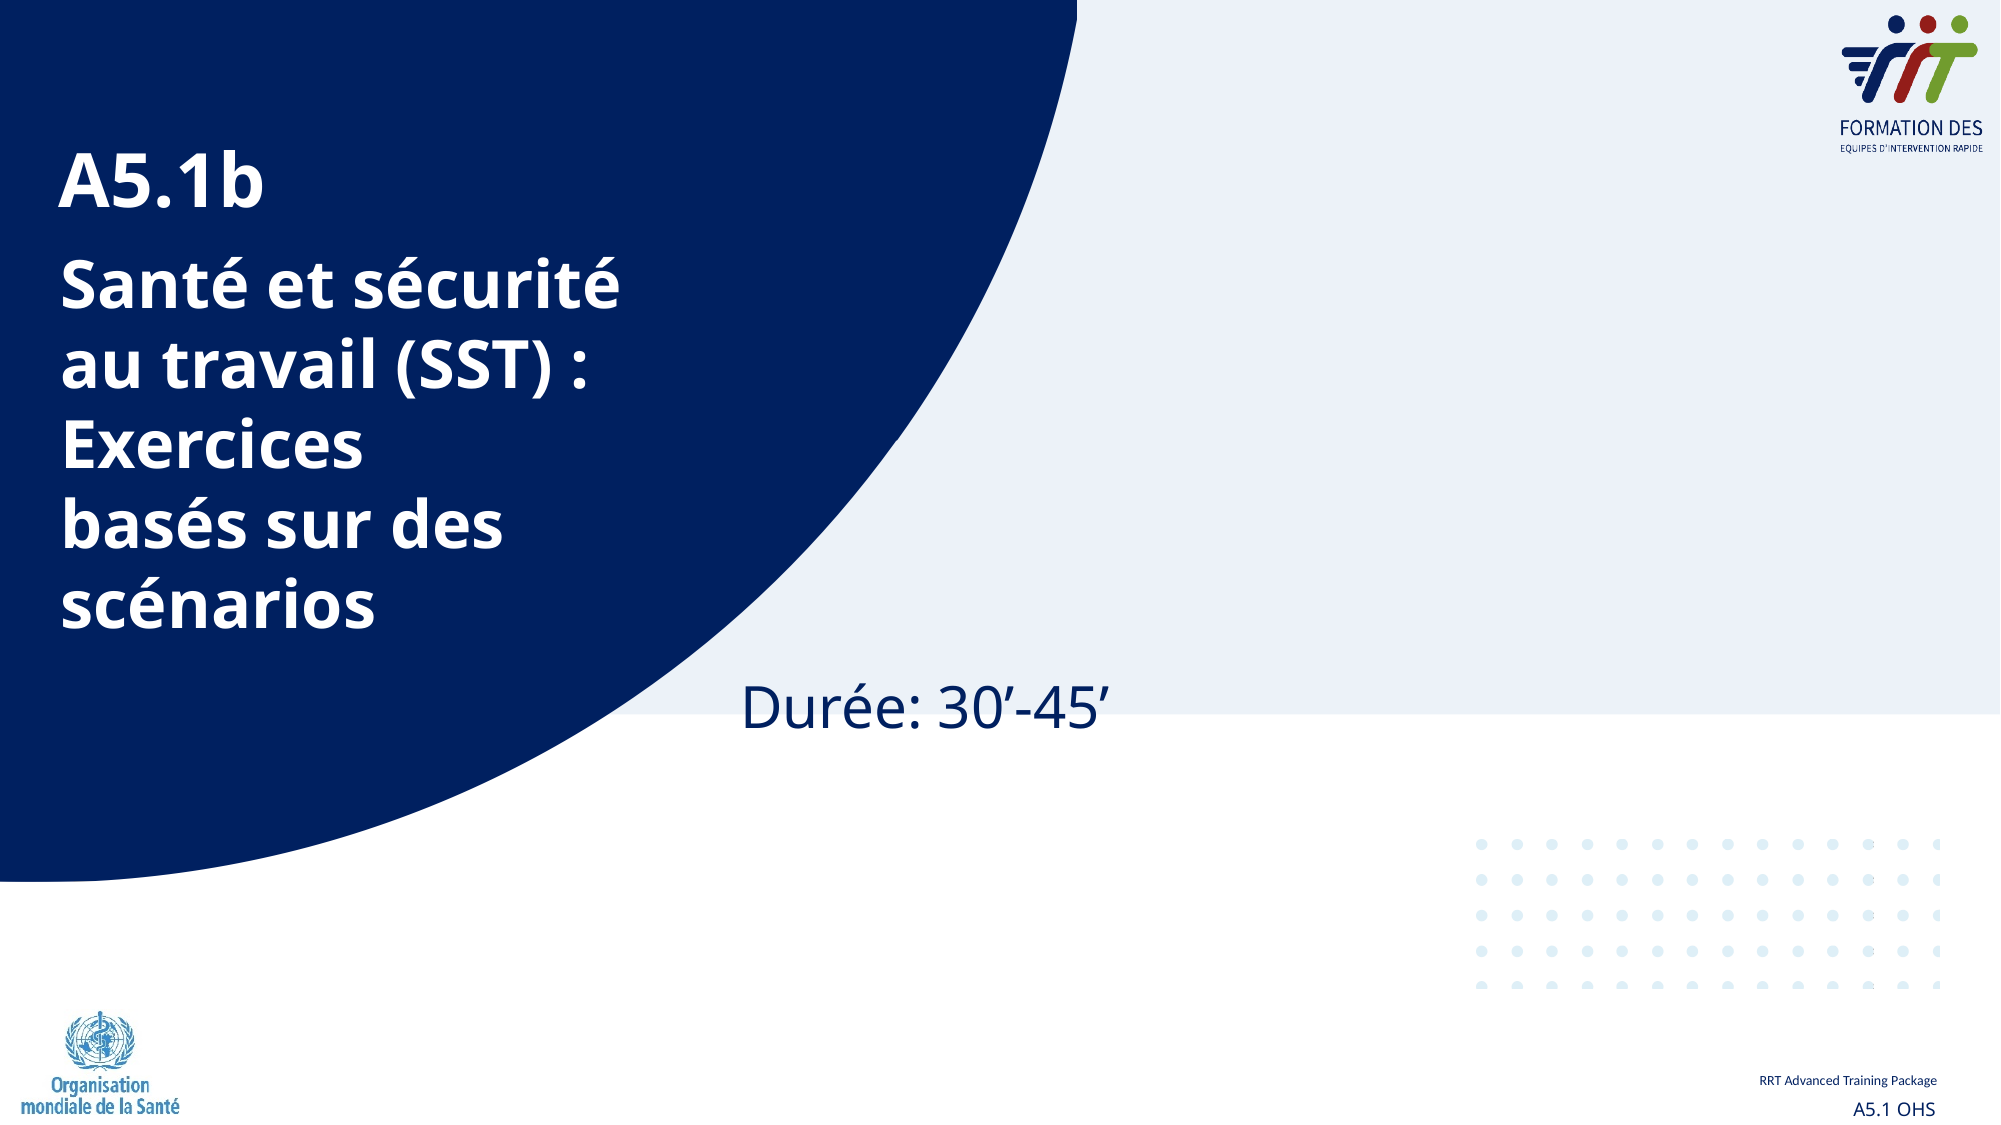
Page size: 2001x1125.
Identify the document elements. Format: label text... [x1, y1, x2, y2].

list Durée: 30’-45’ [725, 662, 1188, 813]
picture [1476, 839, 1940, 989]
text_box Santé et sécurité au travail (SST) : Exercices basés sur des scénarios [45, 234, 660, 650]
picture [20, 1009, 180, 1115]
picture [0, 0, 1077, 882]
text_box A5.1b [51, 124, 1045, 230]
picture [1840, 14, 1983, 154]
